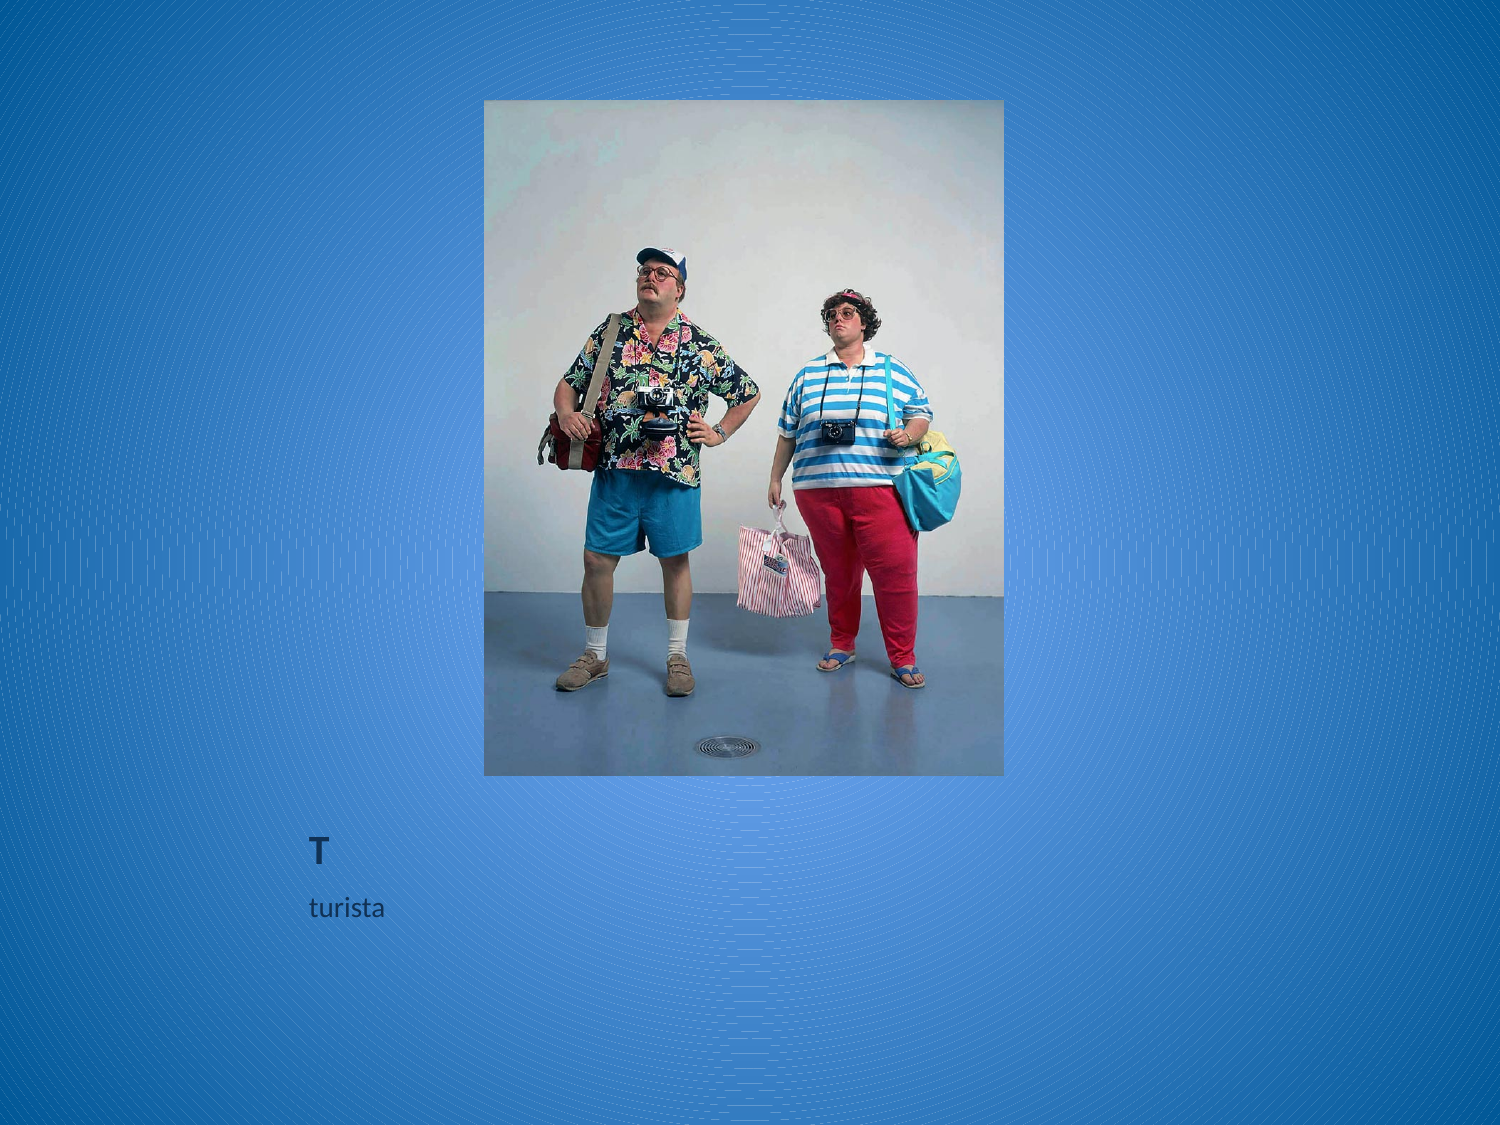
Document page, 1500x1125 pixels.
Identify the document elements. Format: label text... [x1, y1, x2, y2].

list turista [294, 880, 1194, 1013]
title T [294, 787, 1194, 880]
picture [293, 100, 1195, 776]
